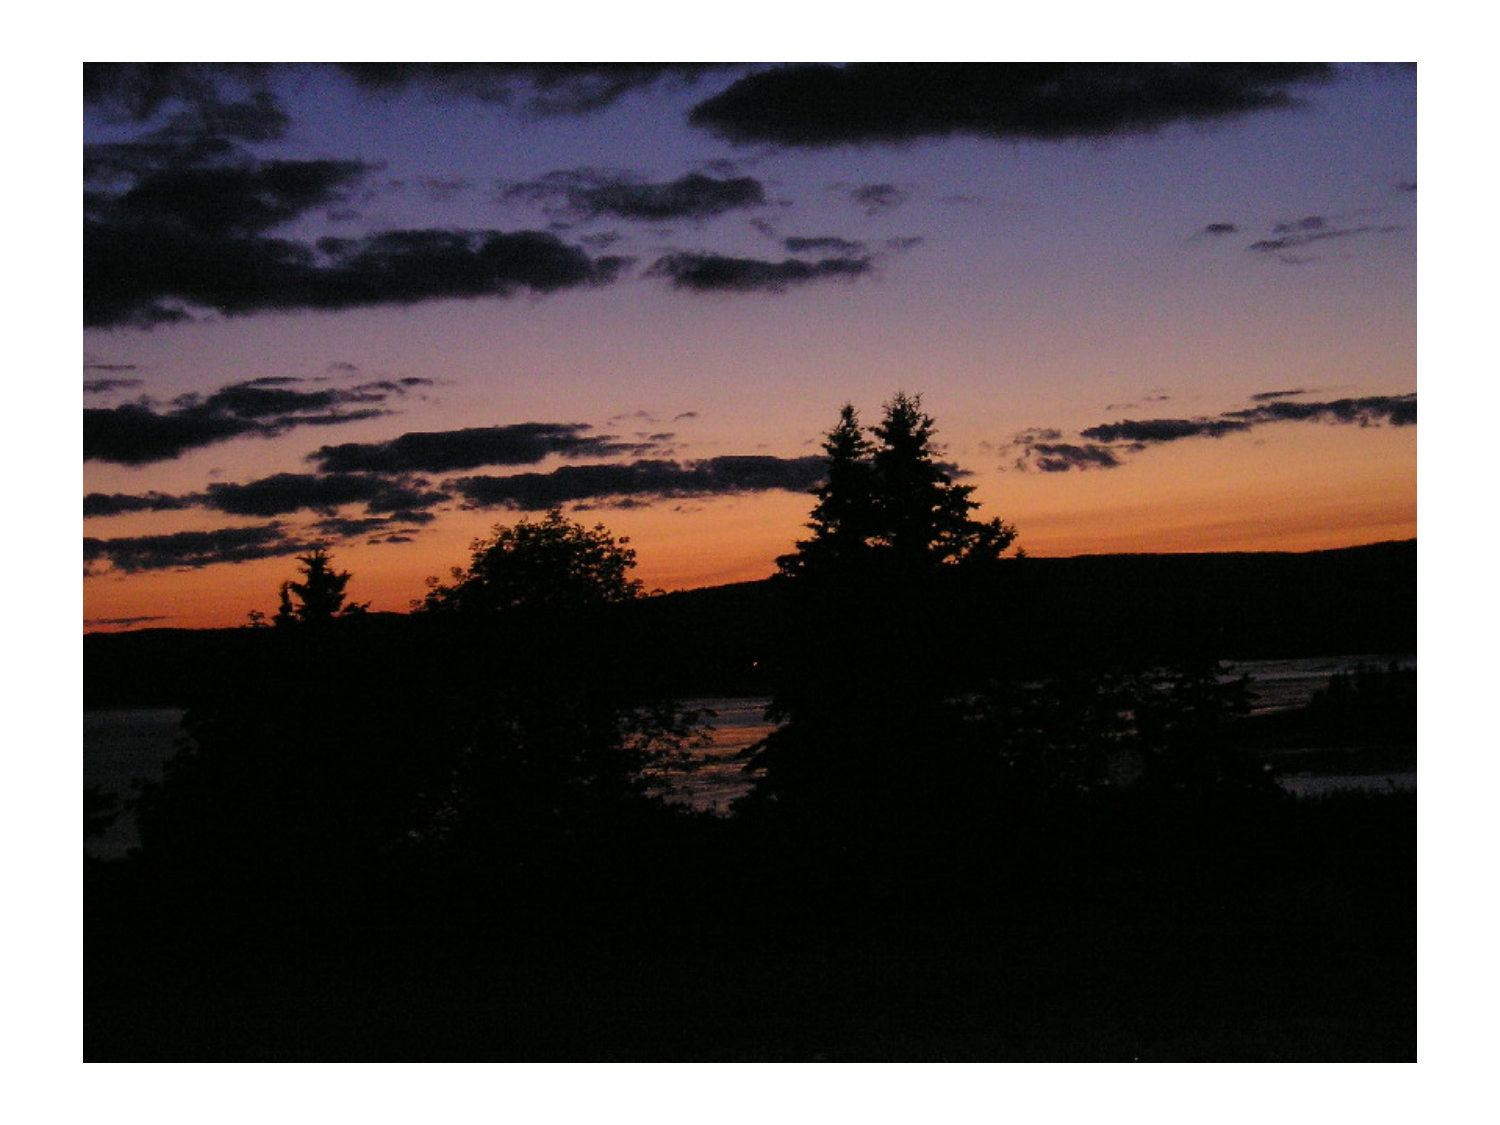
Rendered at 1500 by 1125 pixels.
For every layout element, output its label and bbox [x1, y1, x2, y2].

picture [83, 62, 1417, 1063]
